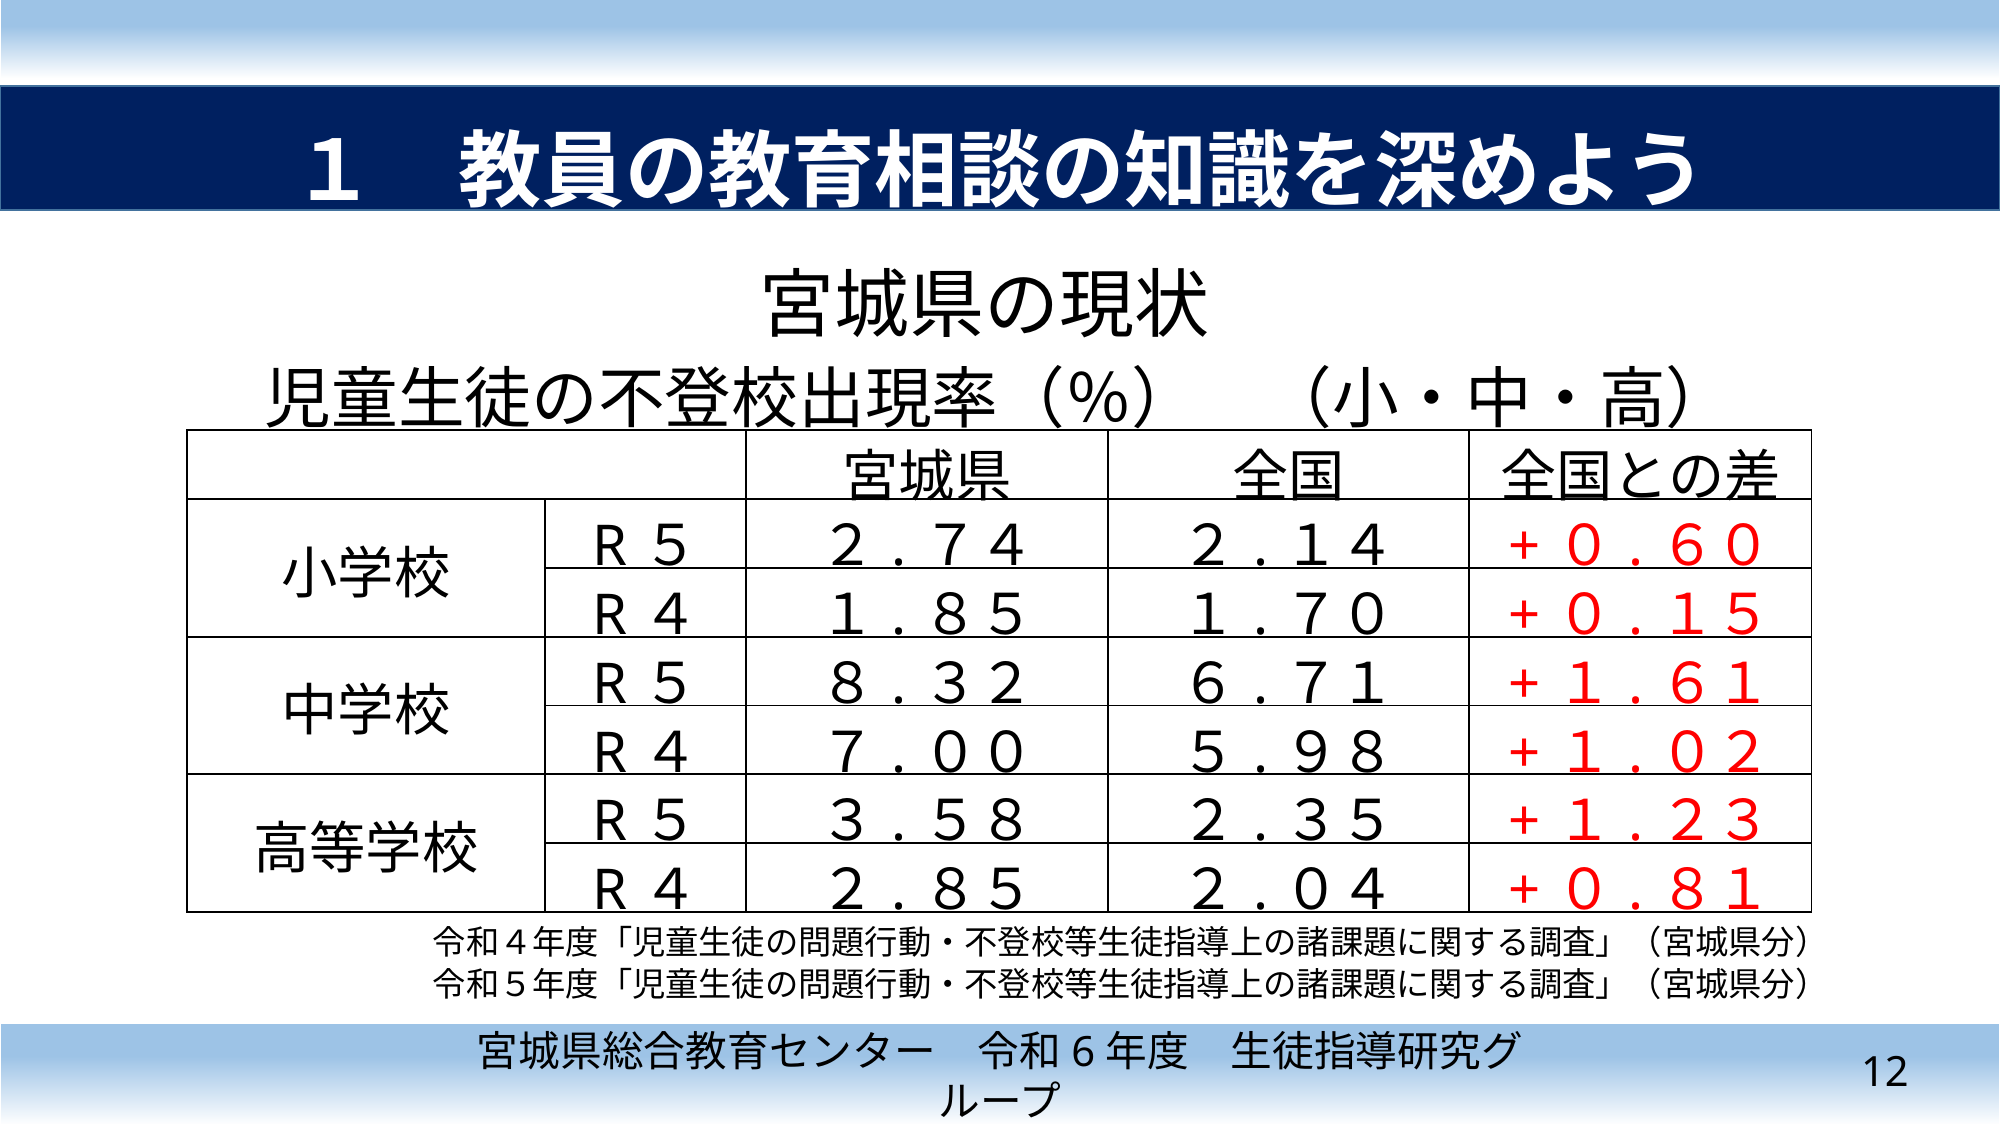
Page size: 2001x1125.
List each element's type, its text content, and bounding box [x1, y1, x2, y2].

table_cell ７.００ [747, 706, 1107, 773]
table_cell ２.３５ [1109, 775, 1468, 842]
text_box 令和４年度「児童生徒の問題行動・不登校等生徒指導上の諸課題に関する調査」（宮城県分） [418, 914, 1865, 969]
table_cell R５ [546, 775, 745, 842]
table_cell +１.２３ [1470, 775, 1811, 842]
table_header 全国 [1109, 443, 1468, 498]
text_box [0, 85, 220, 211]
table_cell 中学校 [188, 638, 544, 773]
text_box 児童生徒の不登校出現率（％） （小・中・高） [249, 348, 1749, 443]
table_cell +１.６１ [1470, 638, 1811, 705]
table_cell +１.０２ [1470, 706, 1811, 773]
text_box 令和５年度「児童生徒の問題行動・不登校等生徒指導上の諸課題に関する調査」（宮城県分） [418, 956, 1879, 1011]
table_cell R４ [546, 706, 745, 773]
text_box 宮城県総合教育センター 令和6年度 生徒指導研究グループ [428, 1045, 1572, 1105]
table_cell +０.６０ [1470, 500, 1811, 567]
table_cell +０.８１ [1470, 844, 1811, 911]
table_cell ８.３２ [747, 638, 1107, 705]
table_header [188, 431, 745, 498]
table_cell R５ [546, 638, 745, 705]
text_box [1780, 85, 2000, 211]
table_cell R４ [546, 844, 745, 911]
table_cell １.８５ [747, 569, 1107, 636]
table_cell ２.１４ [1109, 500, 1468, 567]
text_box 宮城県の現状 [744, 248, 1256, 348]
table_cell 小学校 [188, 500, 544, 636]
table_cell +０.１５ [1470, 569, 1811, 636]
table_cell ３.５８ [747, 775, 1107, 842]
table_cell ６.７１ [1109, 638, 1468, 705]
table_cell ２.０４ [1109, 844, 1468, 911]
text_box １ 教員の教育相談の知識を深めよう [220, 59, 1780, 224]
table_cell ５.９８ [1109, 706, 1468, 773]
slide_number 11 [1811, 1043, 1925, 1104]
table_cell １.７０ [1109, 569, 1468, 636]
table_cell R５ [546, 500, 745, 567]
table_header 宮城県 [747, 443, 1107, 498]
table_cell ２.７４ [747, 500, 1107, 567]
table_cell ２.８５ [747, 844, 1107, 911]
table_cell R４ [546, 569, 745, 636]
table_header 全国との差 [1470, 431, 1811, 498]
table_cell 高等学校 [188, 775, 544, 911]
